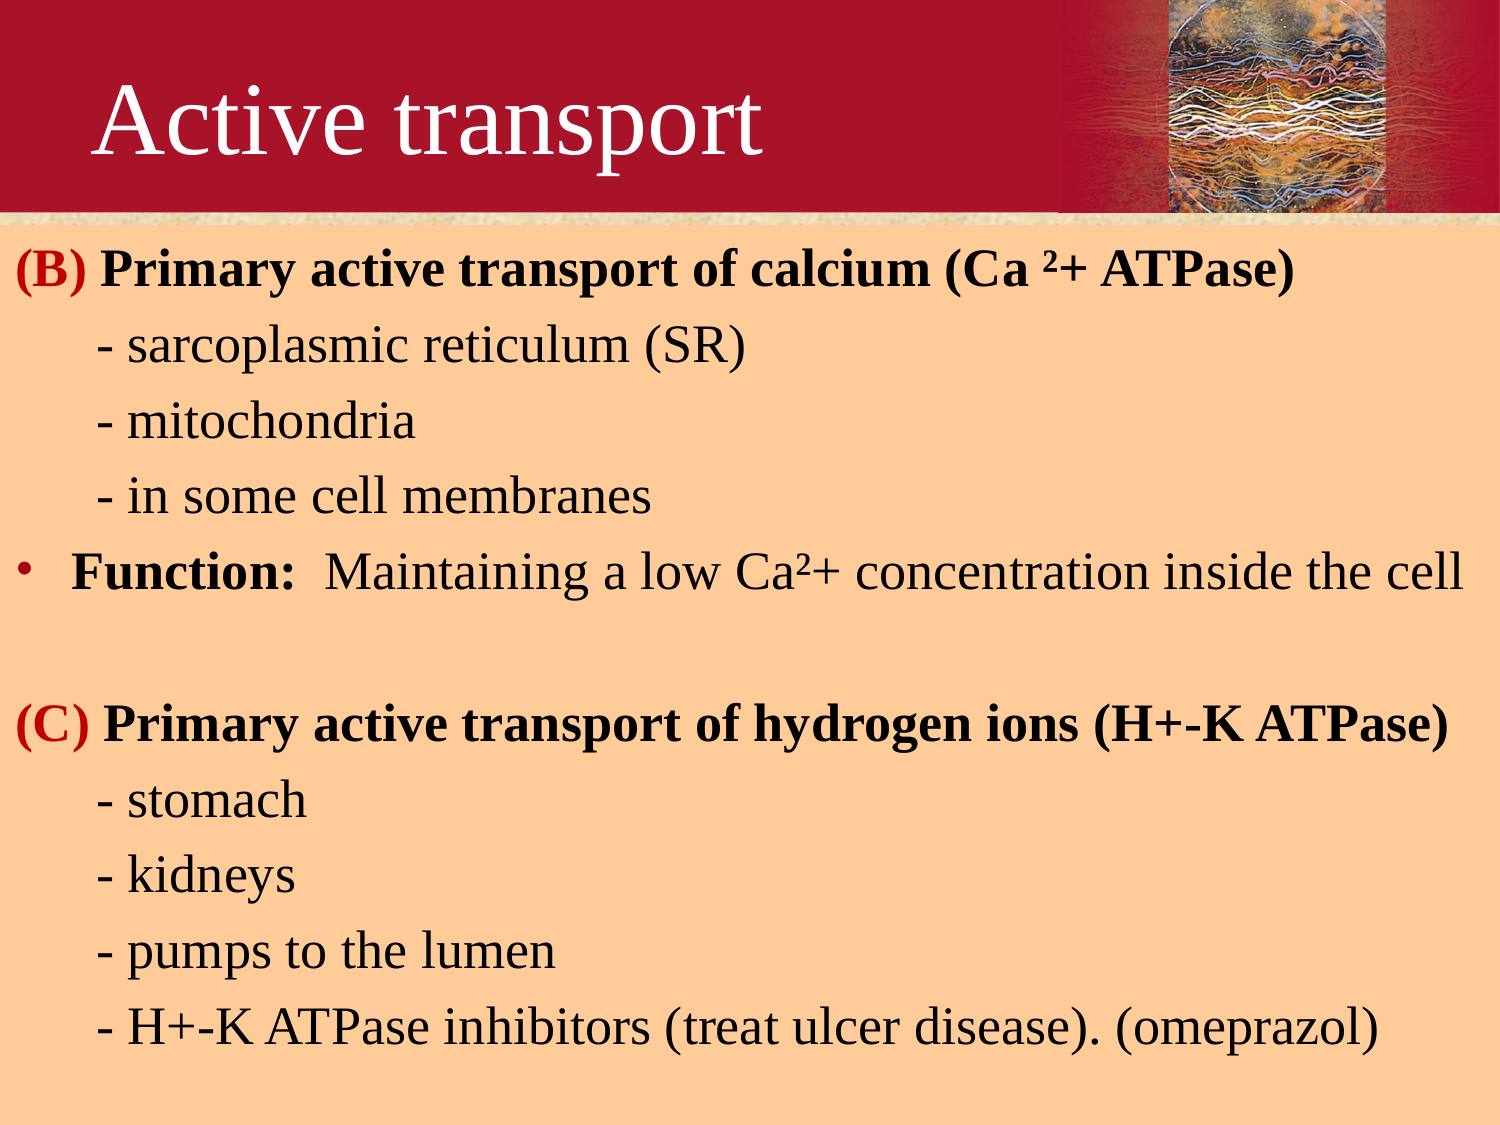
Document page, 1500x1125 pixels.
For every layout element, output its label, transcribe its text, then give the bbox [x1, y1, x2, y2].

picture [0, 0, 1500, 224]
title Active transport [74, 62, 1351, 163]
list (B) Primary active transport of calcium (Ca ²+ ATPase) ‐ sarcoplasmic reticulum (SR) ‐ mitochondria ‐ in some cell membranes Function: Maintaining a low Ca²+ concentration inside the cell (C) Primary active transport of hydrogen ions (H+‐K ATPase) ‐ stomach ‐ kidneys ‐ pumps to the lumen ‐ H+‐K ATPase inhibitors (treat ulcer disease). (omeprazol) [0, 224, 1500, 1125]
